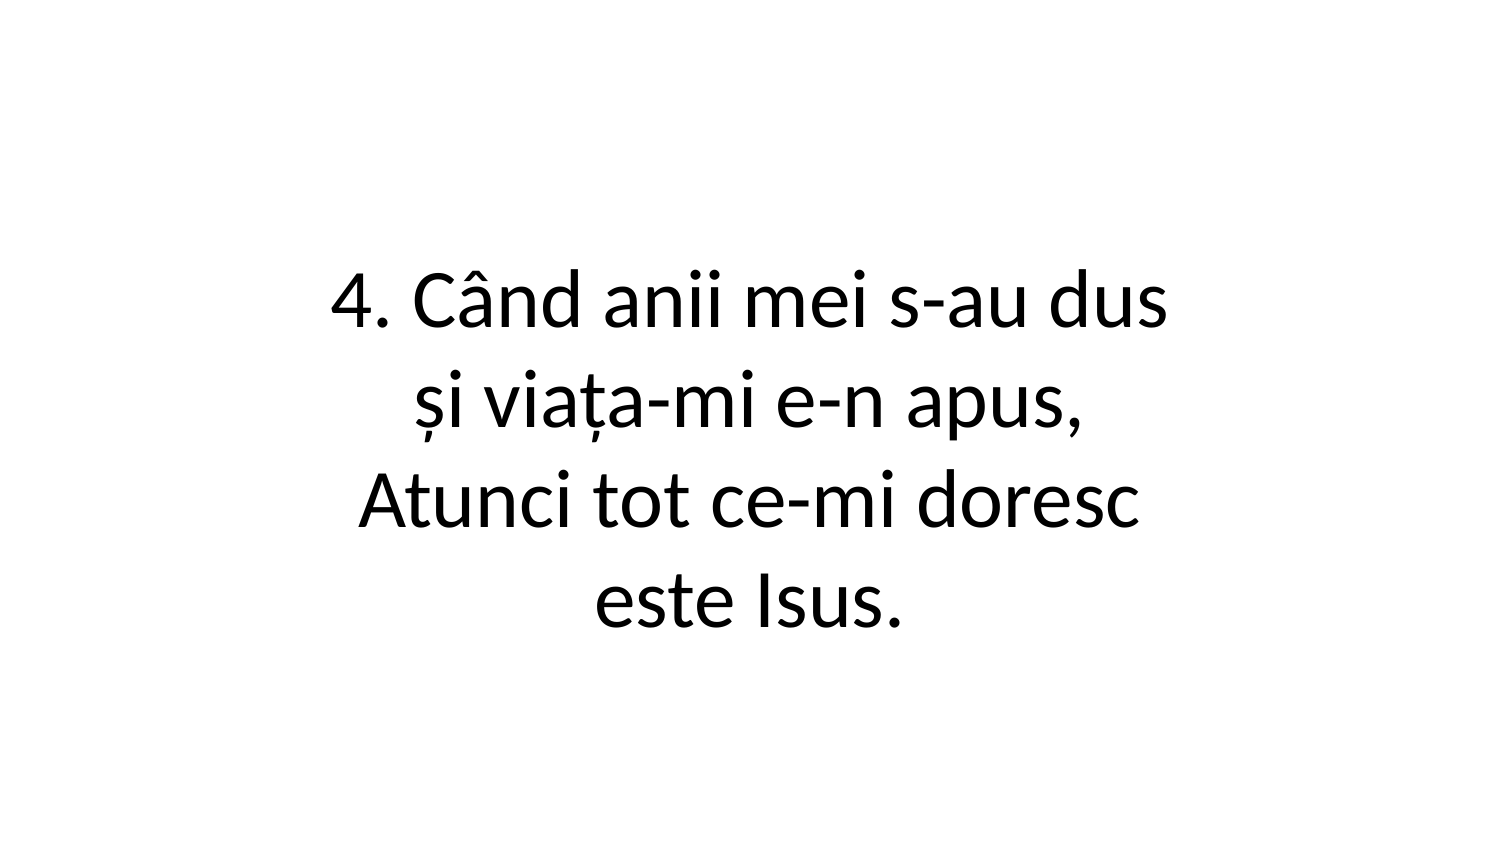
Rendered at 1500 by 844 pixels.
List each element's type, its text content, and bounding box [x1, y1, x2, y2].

text_box 4. Când anii mei s-au dus și viața-mi e-n apus, Atunci tot ce-mi doresc este Isus. [315, 192, 1185, 652]
